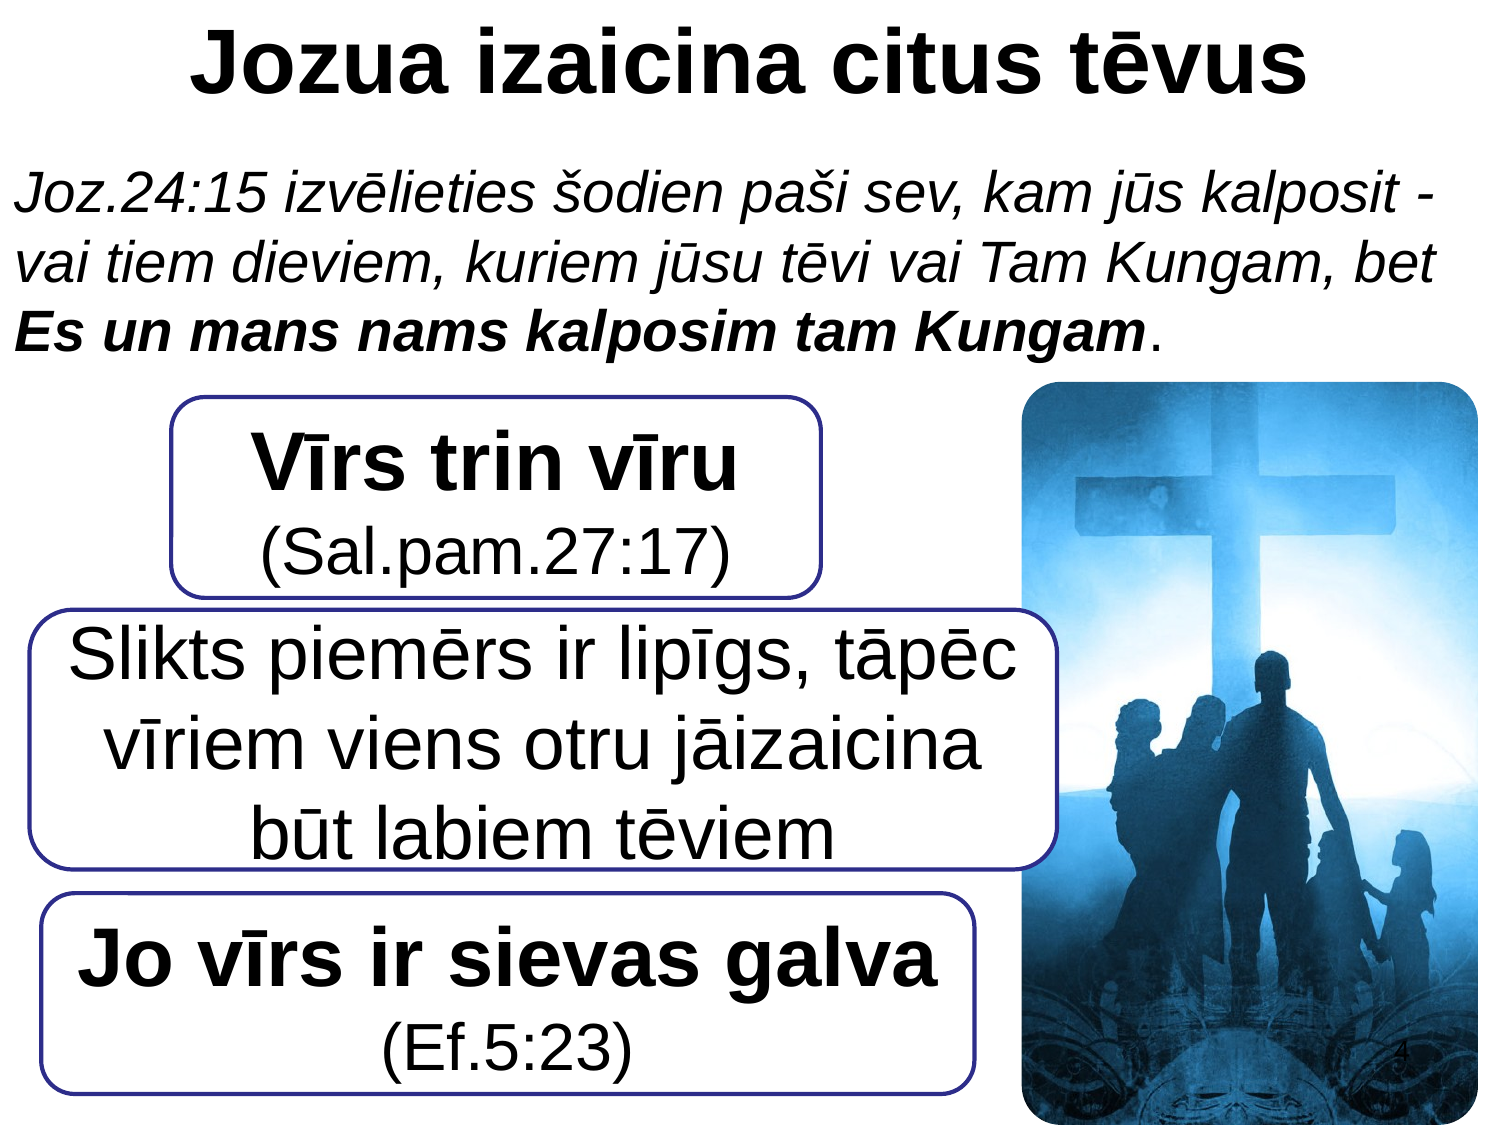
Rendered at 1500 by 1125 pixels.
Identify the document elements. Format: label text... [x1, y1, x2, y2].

text_box Slikts piemērs ir lipīgs, tāpēc vīriem viens otru jāizaicina būt labiem tēviem [27, 607, 1016, 872]
title Jozua izaicina citus tēvus [0, 0, 1500, 114]
text_box Joz.24:15 izvēlieties šodien paši sev, kam jūs kalposit - vai tiem dieviem, kuriem jūsu tēvi vai Tam Kungam, bet Es un mans nams kalposim tam Kungam. [0, 146, 1500, 371]
text_box Jo vīrs ir sievas galva (Ef.5:23) [39, 891, 977, 1097]
picture [1021, 381, 1479, 1125]
text_box Vīrs trin vīru (Sal.pam.27:17) [169, 394, 823, 600]
